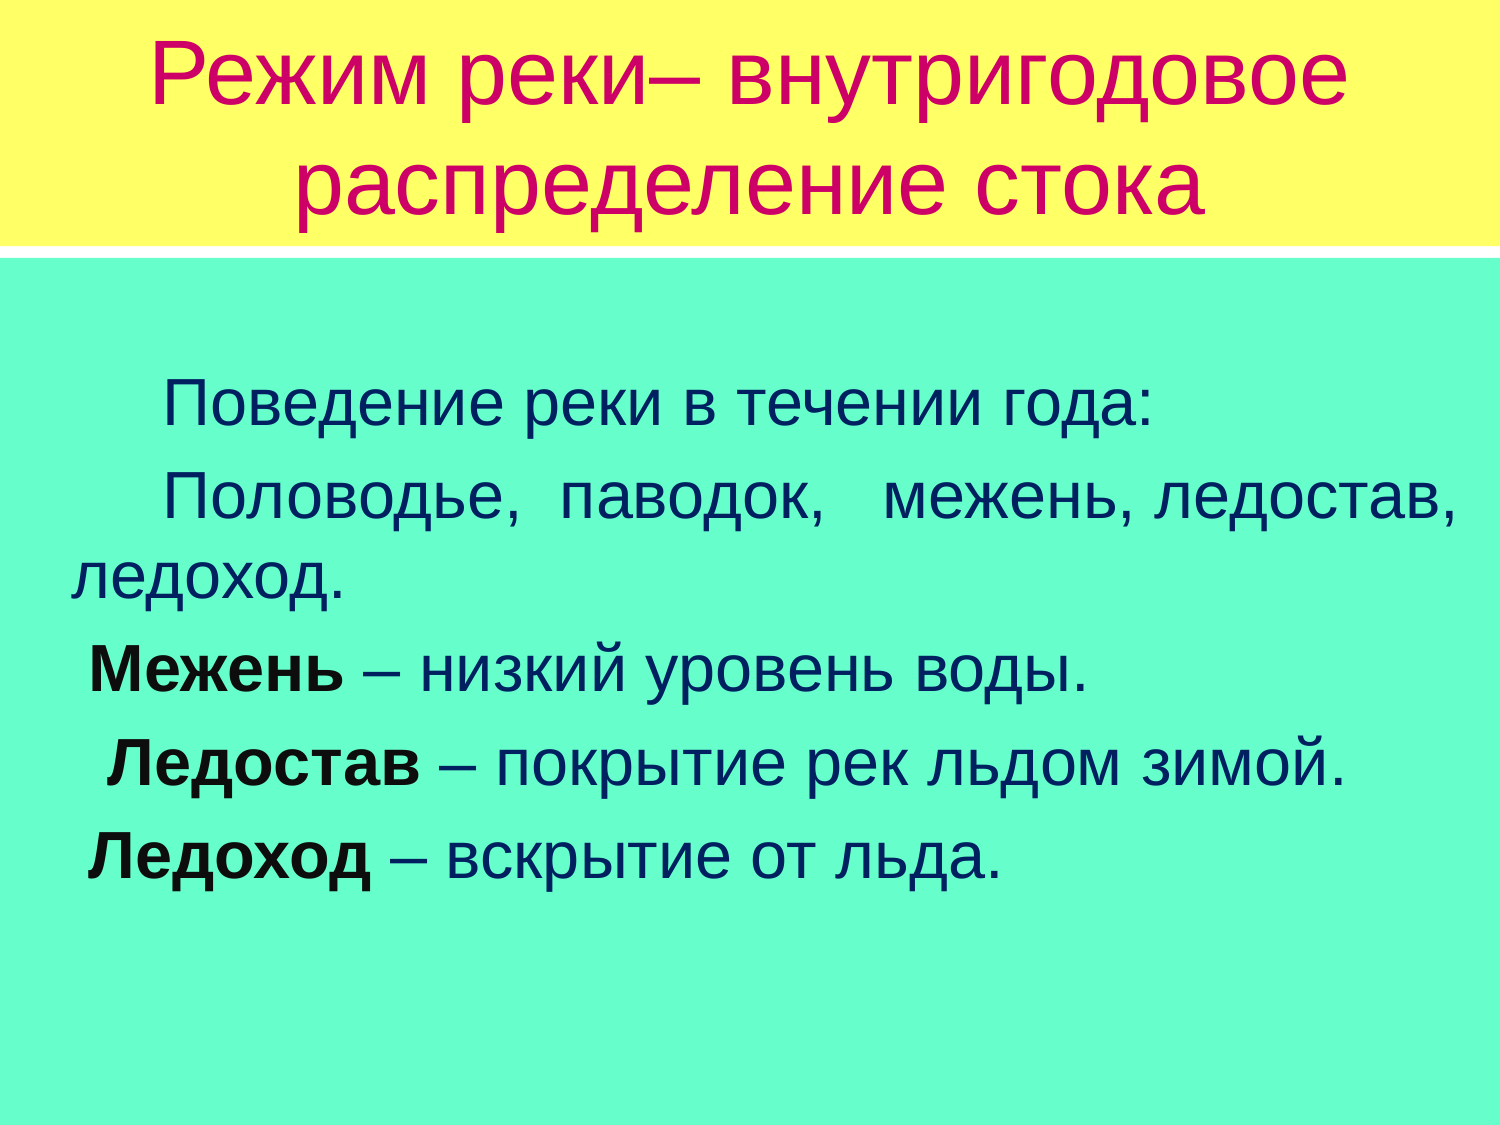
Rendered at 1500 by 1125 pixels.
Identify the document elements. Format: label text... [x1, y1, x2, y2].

list Поведение реки в течении года: Половодье, паводок, межень, ледостав, ледоход. Межень – низкий уровень воды. Ледостав – покрытие рек льдом зимой. Ледоход – вскрытие от льда. [0, 257, 1500, 1125]
title Режим реки– внутригодовое распределение стока [0, 0, 1500, 247]
